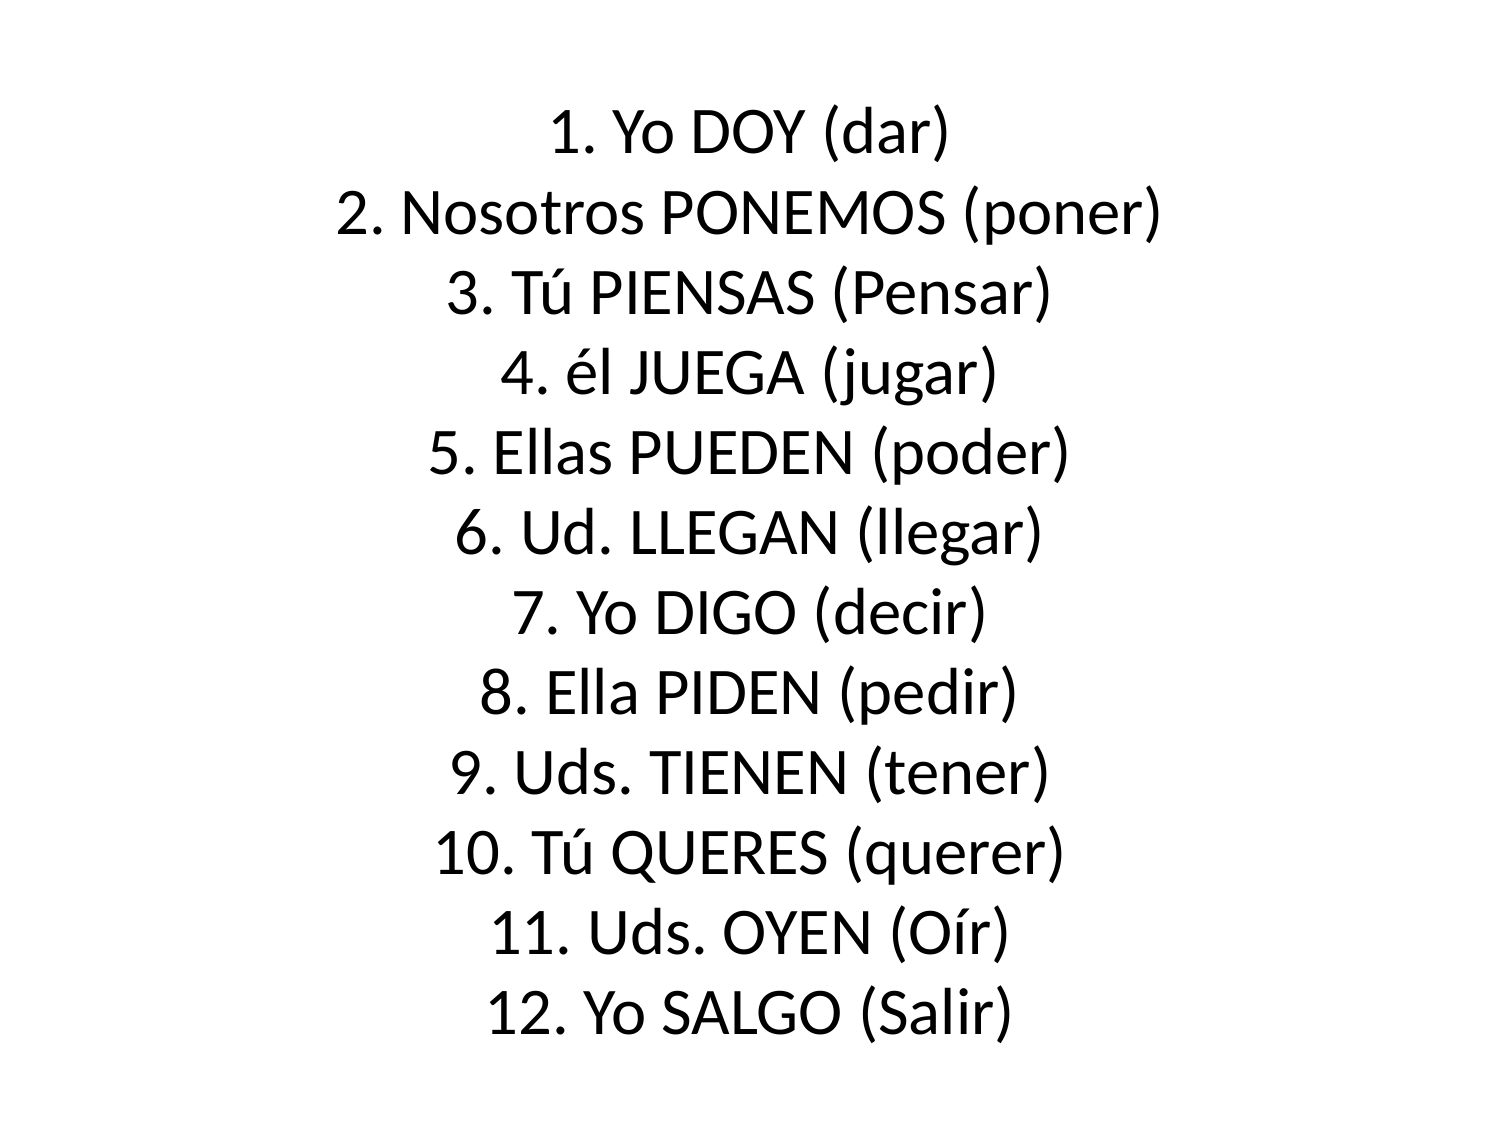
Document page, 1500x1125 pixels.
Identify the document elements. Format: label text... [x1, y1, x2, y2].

title 1. Yo DOY (dar) 2. Nosotros PONEMOS (poner) 3. Tú PIENSAS (Pensar) 4. él JUEGA (jugar) 5. Ellas PUEDEN (poder) 6. Ud. LLEGAN (llegar) 7. Yo DIGO (decir) 8. Ella PIDEN (pedir) 9. Uds. TIENEN (tener) 10. Tú QUERES (querer) 11. Uds. OYEN (Oír) 12. Yo SALGO (Salir) [75, 45, 1425, 1091]
